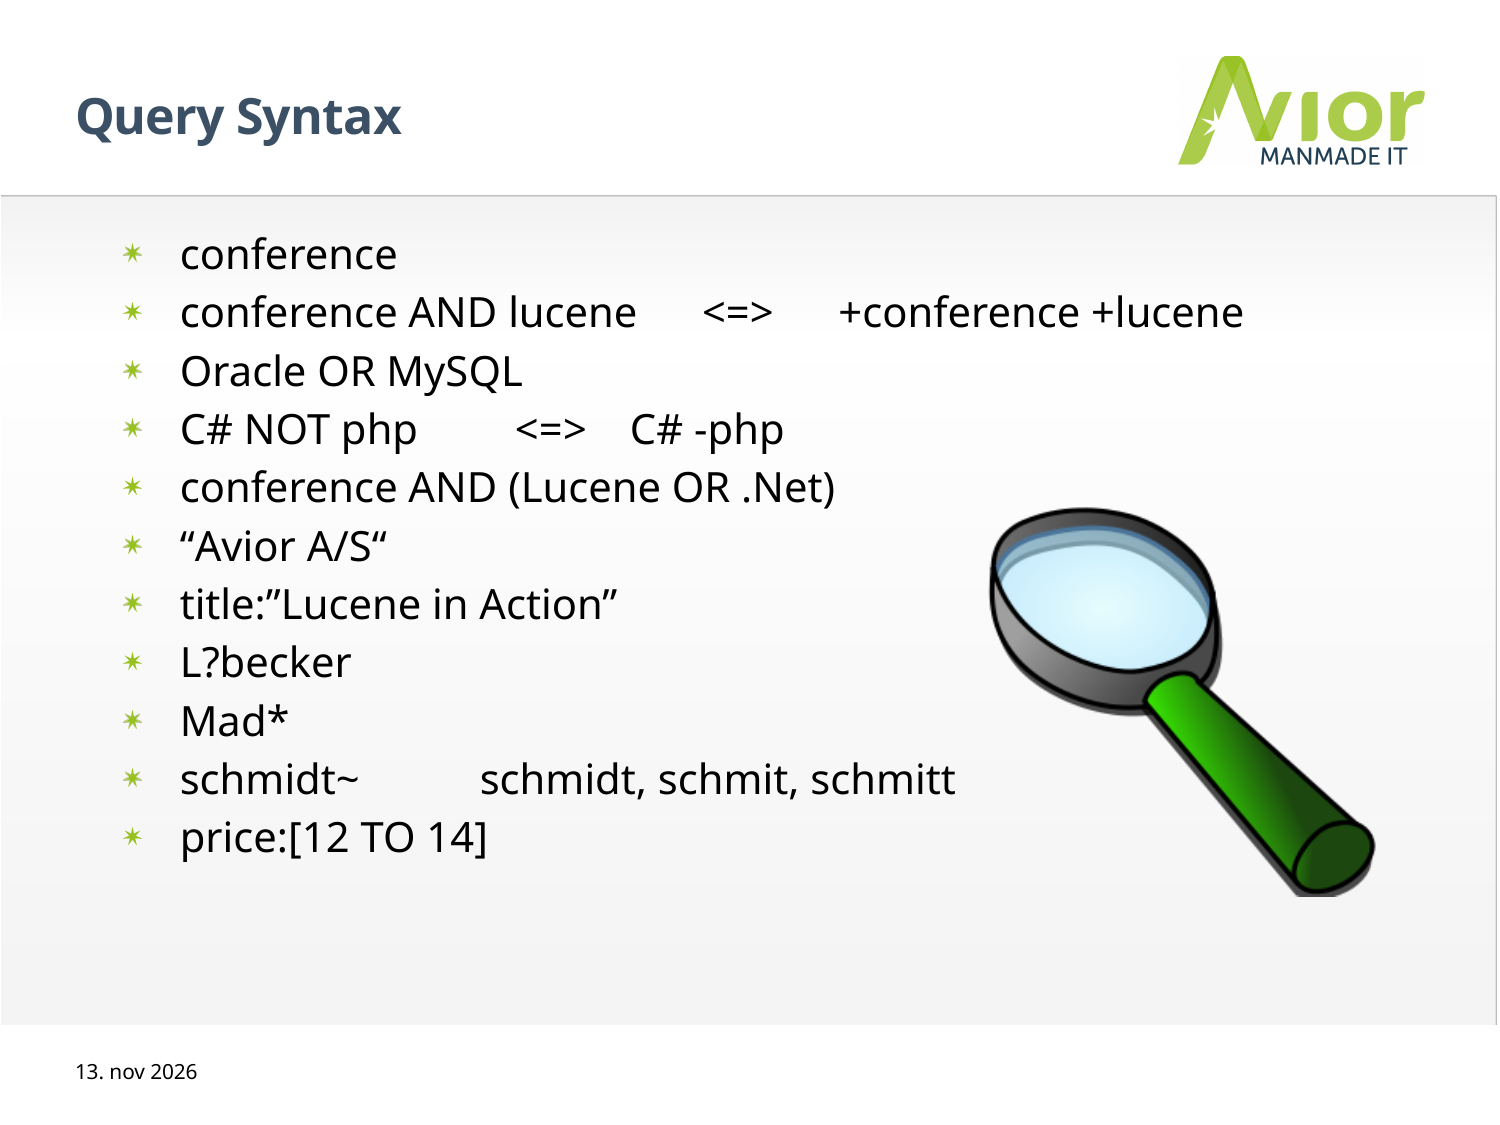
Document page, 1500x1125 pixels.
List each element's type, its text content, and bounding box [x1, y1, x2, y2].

picture [1178, 56, 1425, 165]
slide_number maj 2012 [75, 1042, 355, 1103]
picture [1, 194, 1499, 1025]
title Query Syntax [75, 45, 1142, 184]
list conference conference AND lucene <=> +conference +lucene Oracle OR MySQL C# NOT php <=> C# -php conference AND (Lucene OR .Net) “Avior A/S“ title:”Lucene in Action” L?becker Mad* schmidt~ schmidt, schmit, schmitt price:[12 TO 14] [123, 227, 1425, 996]
